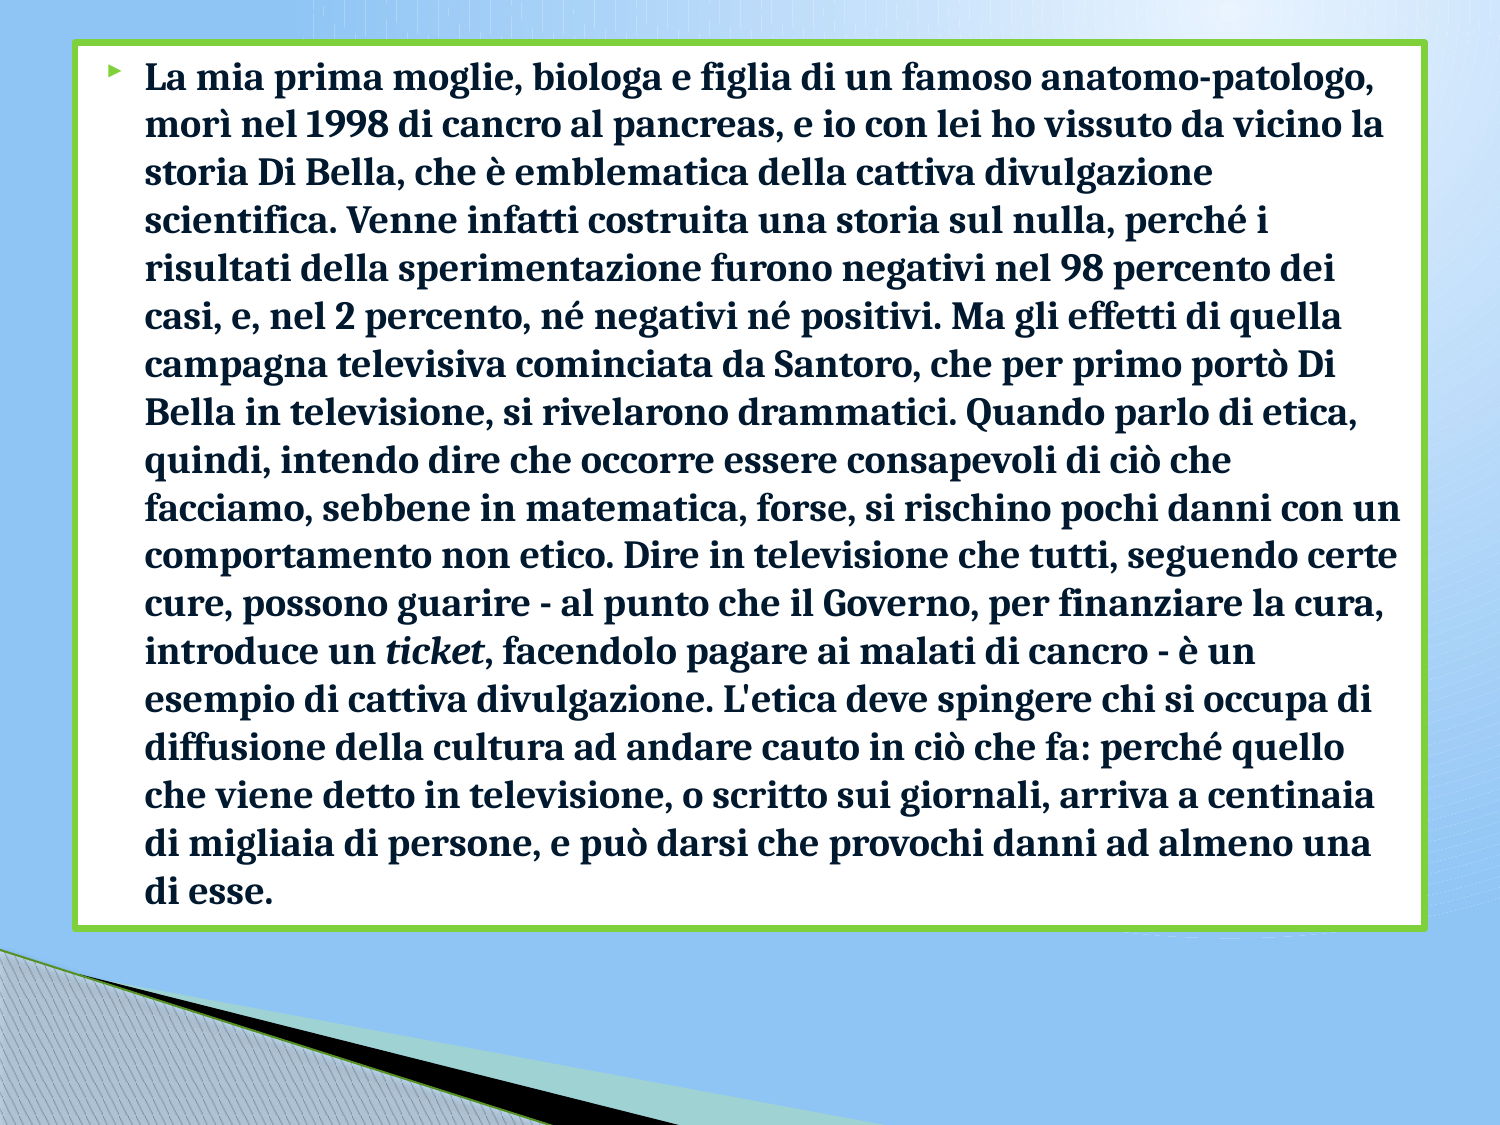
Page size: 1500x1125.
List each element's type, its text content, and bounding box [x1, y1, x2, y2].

list La mia prima moglie, biologa e figlia di un famoso anatomo-patologo, morì nel 1998 di cancro al pancreas, e io con lei ho vissuto da vicino la storia Di Bella, che è emblematica della cattiva divulgazione scientifica. Venne infatti costruita una storia sul nulla, perché i risultati della sperimentazione furono negativi nel 98 percento dei casi, e, nel 2 percento, né negativi né positivi. Ma gli effetti di quella campagna televisiva cominciata da Santoro, che per primo portò Di Bella in televisione, si rivelarono drammatici. Quando parlo di etica, quindi, intendo dire che occorre essere consapevoli di ciò che facciamo, sebbene in matematica, forse, si rischino pochi danni con un comportamento non etico. Dire in televisione che tutti, seguendo certe cure, possono guarire - al punto che il Governo, per finanziare la cura, introduce un ticket, facendolo pagare ai malati di cancro - è un esempio di cattiva divulgazione. L'etica deve spingere chi si occupa di diffusione della cultura ad andare cauto in ciò che fa: perché quello che viene detto in televisione, o scritto sui giornali, arriva a centinaia di migliaia di persone, e può darsi che provochi danni ad almeno una di esse. [72, 39, 1428, 932]
